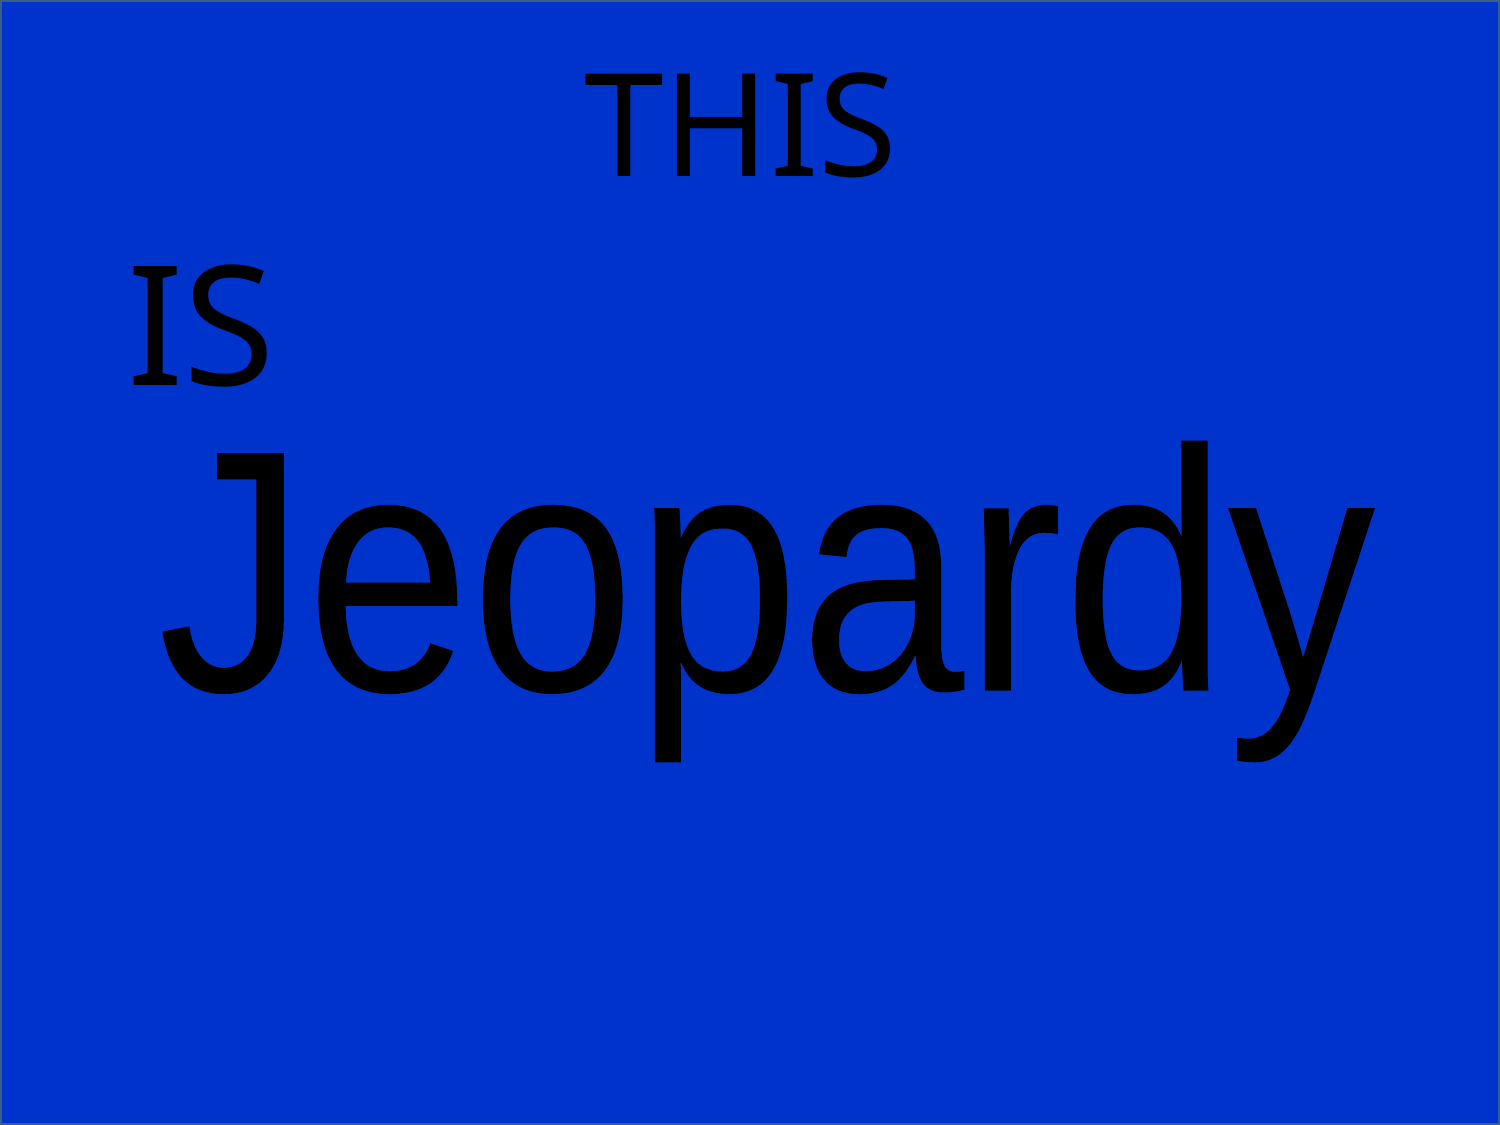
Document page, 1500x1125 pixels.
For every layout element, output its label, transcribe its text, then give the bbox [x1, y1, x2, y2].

text_box IS [112, 224, 1388, 413]
text_box [0, 0, 1500, 1125]
title THIS [112, 24, 1388, 213]
